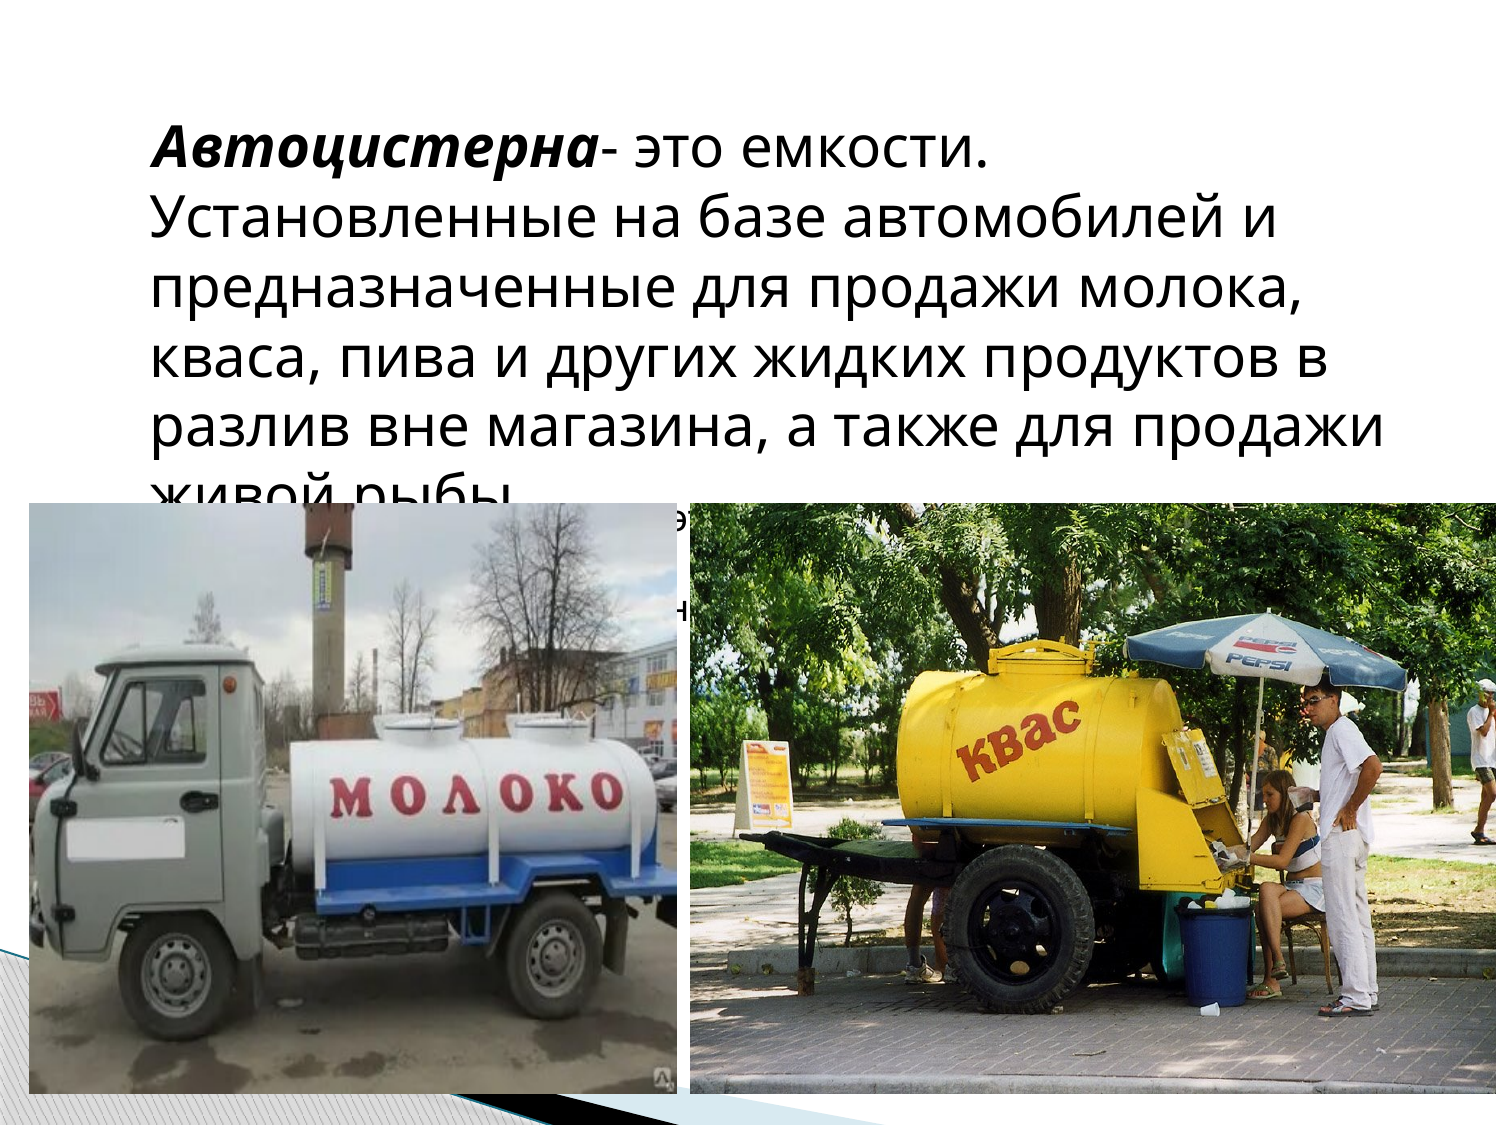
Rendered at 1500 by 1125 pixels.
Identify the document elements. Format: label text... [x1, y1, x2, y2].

picture [29, 503, 677, 1095]
text_box Автоцистерна- это емкости. Установленные на базе автомобилей и предназначенные для [374, 486, 1125, 516]
list Автоцистерна- это емкости. Установленные на базе автомобилей и предназначенные для продажи молока, кваса, пива и других жидких продуктов в разлив вне магазина, а также для продажи живой рыбы. [75, 101, 1425, 503]
picture [690, 503, 1496, 1095]
